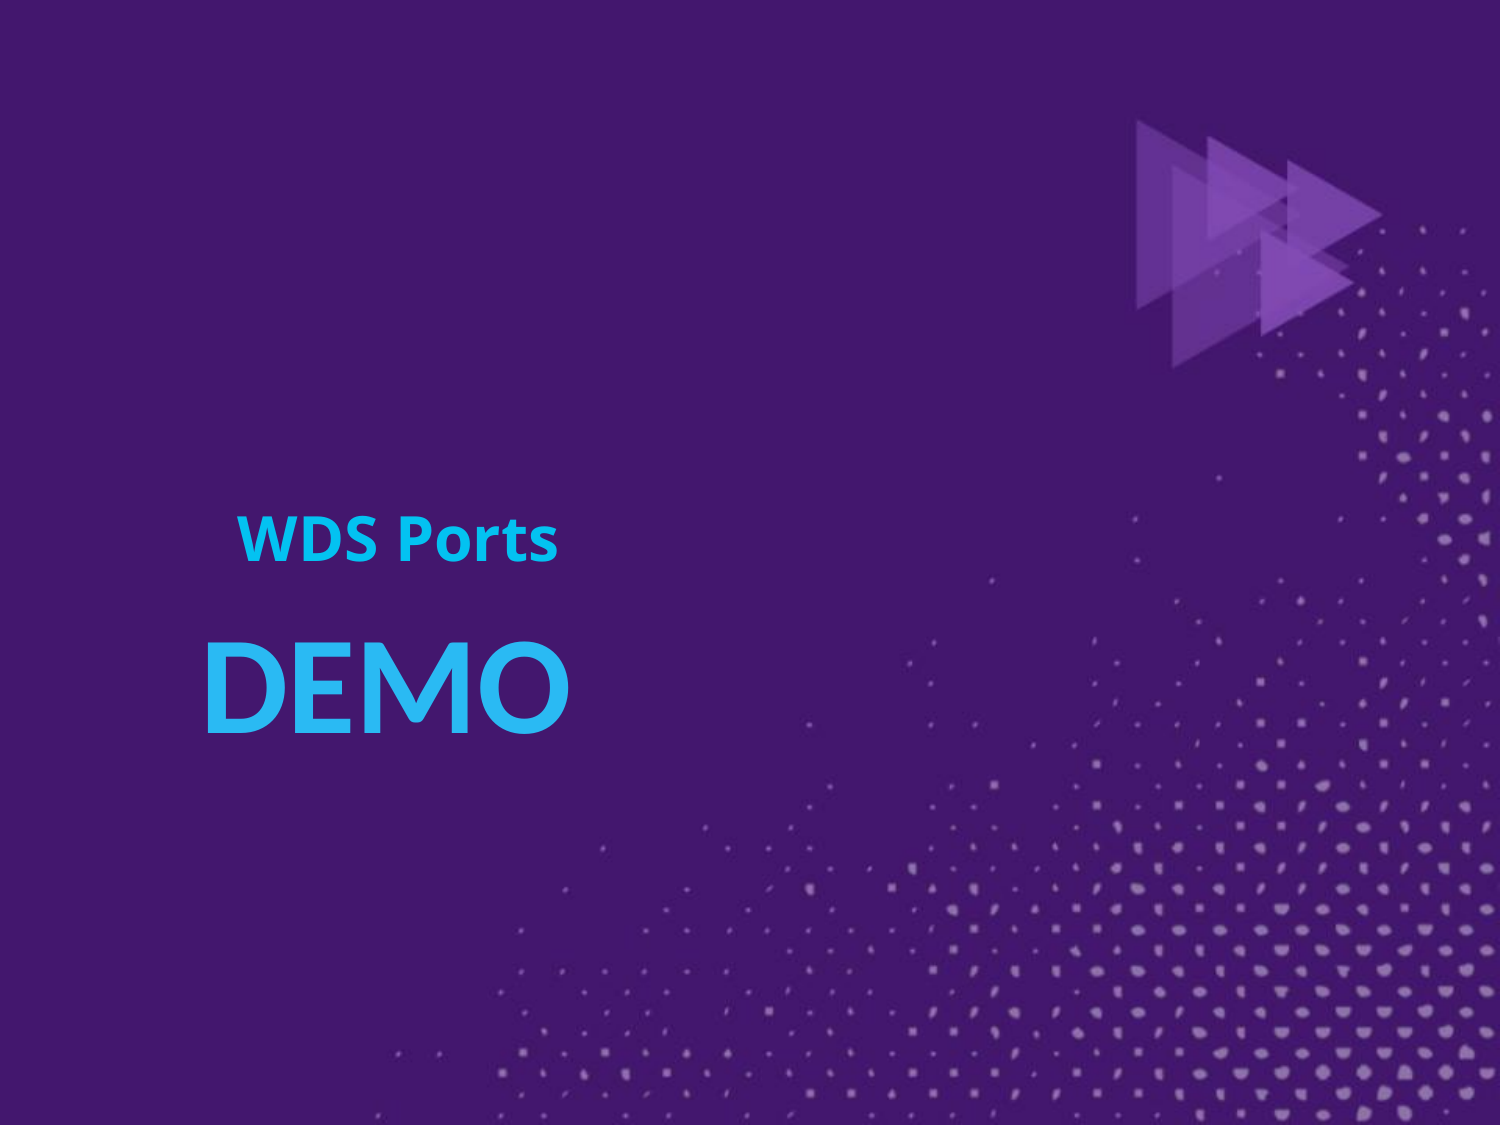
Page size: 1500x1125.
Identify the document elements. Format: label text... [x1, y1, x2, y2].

picture [0, 0, 1500, 1125]
title WDS Ports [222, 490, 1310, 582]
